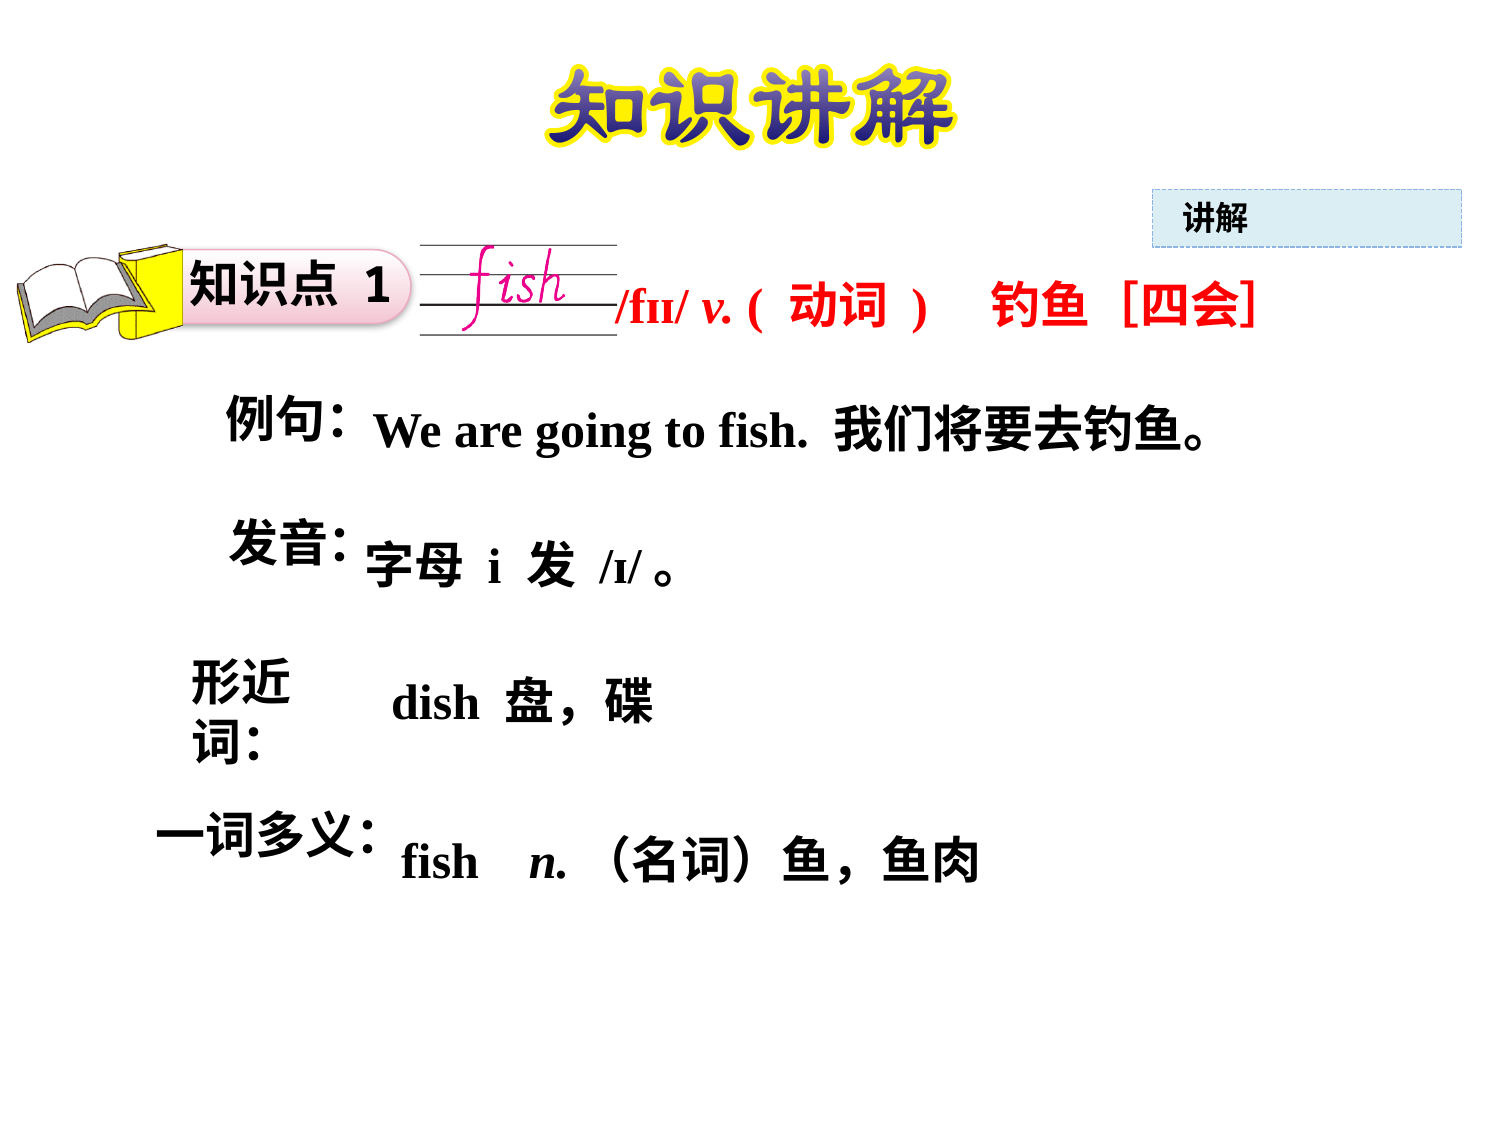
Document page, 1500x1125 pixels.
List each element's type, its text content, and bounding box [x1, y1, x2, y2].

text_box [188, 320, 392, 325]
text_box We are going to fish. 我们将要去钓鱼。 [357, 360, 1335, 466]
picture [413, 234, 625, 347]
text_box 讲解 [1167, 189, 1264, 244]
text_box 发音： [213, 504, 349, 579]
text_box 例句： [211, 379, 357, 455]
text_box fish n.（名词）鱼，鱼肉 [386, 761, 1500, 897]
text_box dish 盘，碟 [376, 601, 1500, 737]
picture [3, 233, 183, 344]
text_box 一词多义： [140, 796, 386, 872]
picture [538, 57, 964, 157]
text_box /fɪɪ/ v. ( 动词 ) 钓鱼［四会］ [626, 235, 1305, 341]
text_box [1150, 187, 1464, 249]
text_box 形近词： [176, 643, 368, 778]
text_box 知识点 1 [188, 244, 408, 320]
text_box 字母 i 发 /ɪ/。 [349, 466, 1500, 602]
